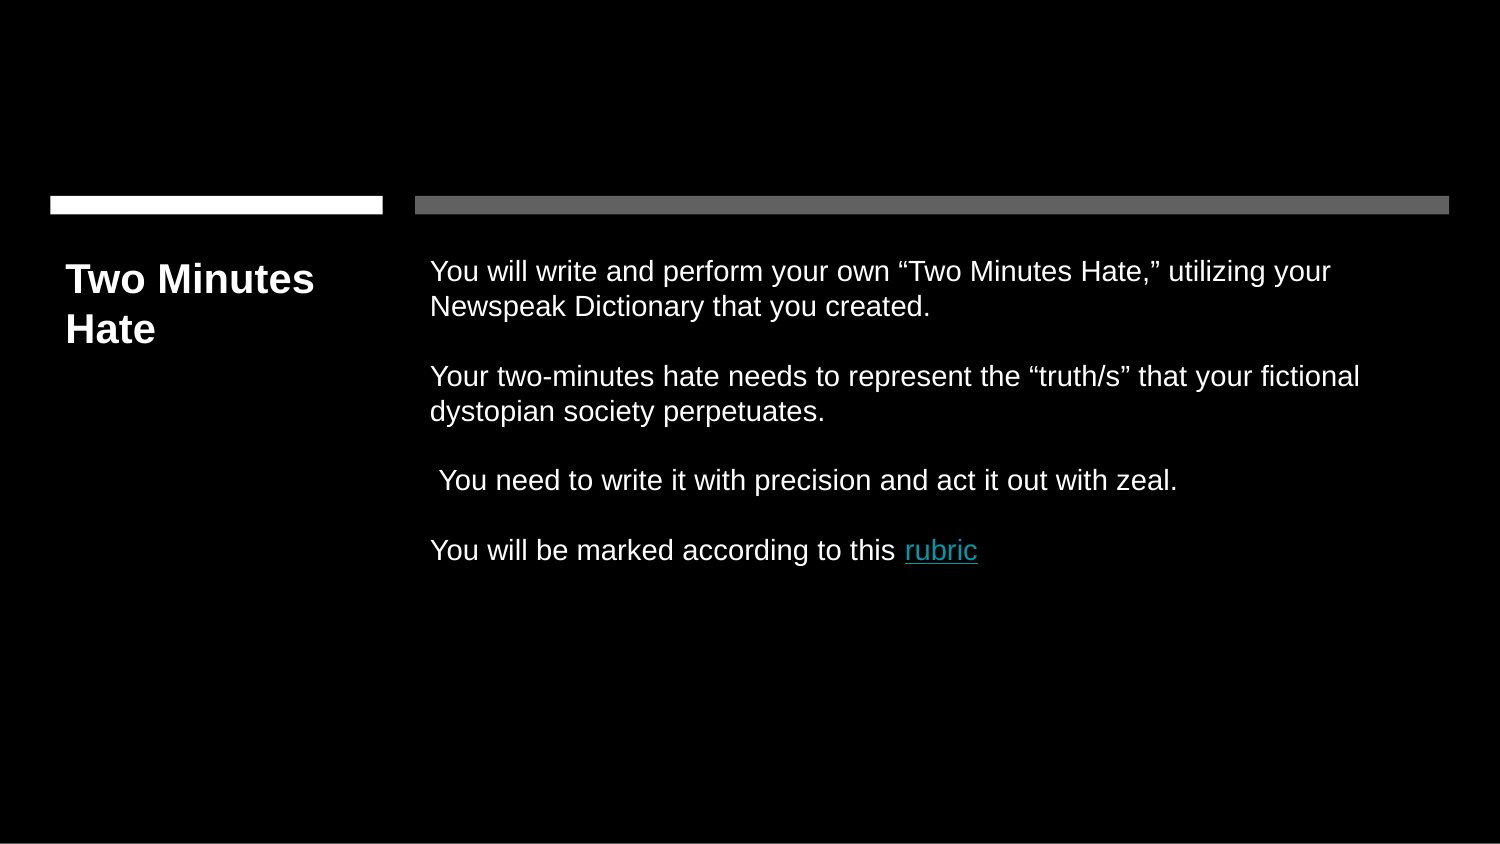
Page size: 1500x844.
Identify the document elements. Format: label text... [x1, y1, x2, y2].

list You will write and perform your own “Two Minutes Hate,” utilizing your Newspeak Dictionary that you created. Your two-minutes hate needs to represent the “truth/s” that your fictional dystopian society perpetuates. You need to write it with precision and act it out with zeal. You will be marked according to this rubric [415, 236, 1450, 666]
title Two Minutes Hate [50, 236, 383, 726]
